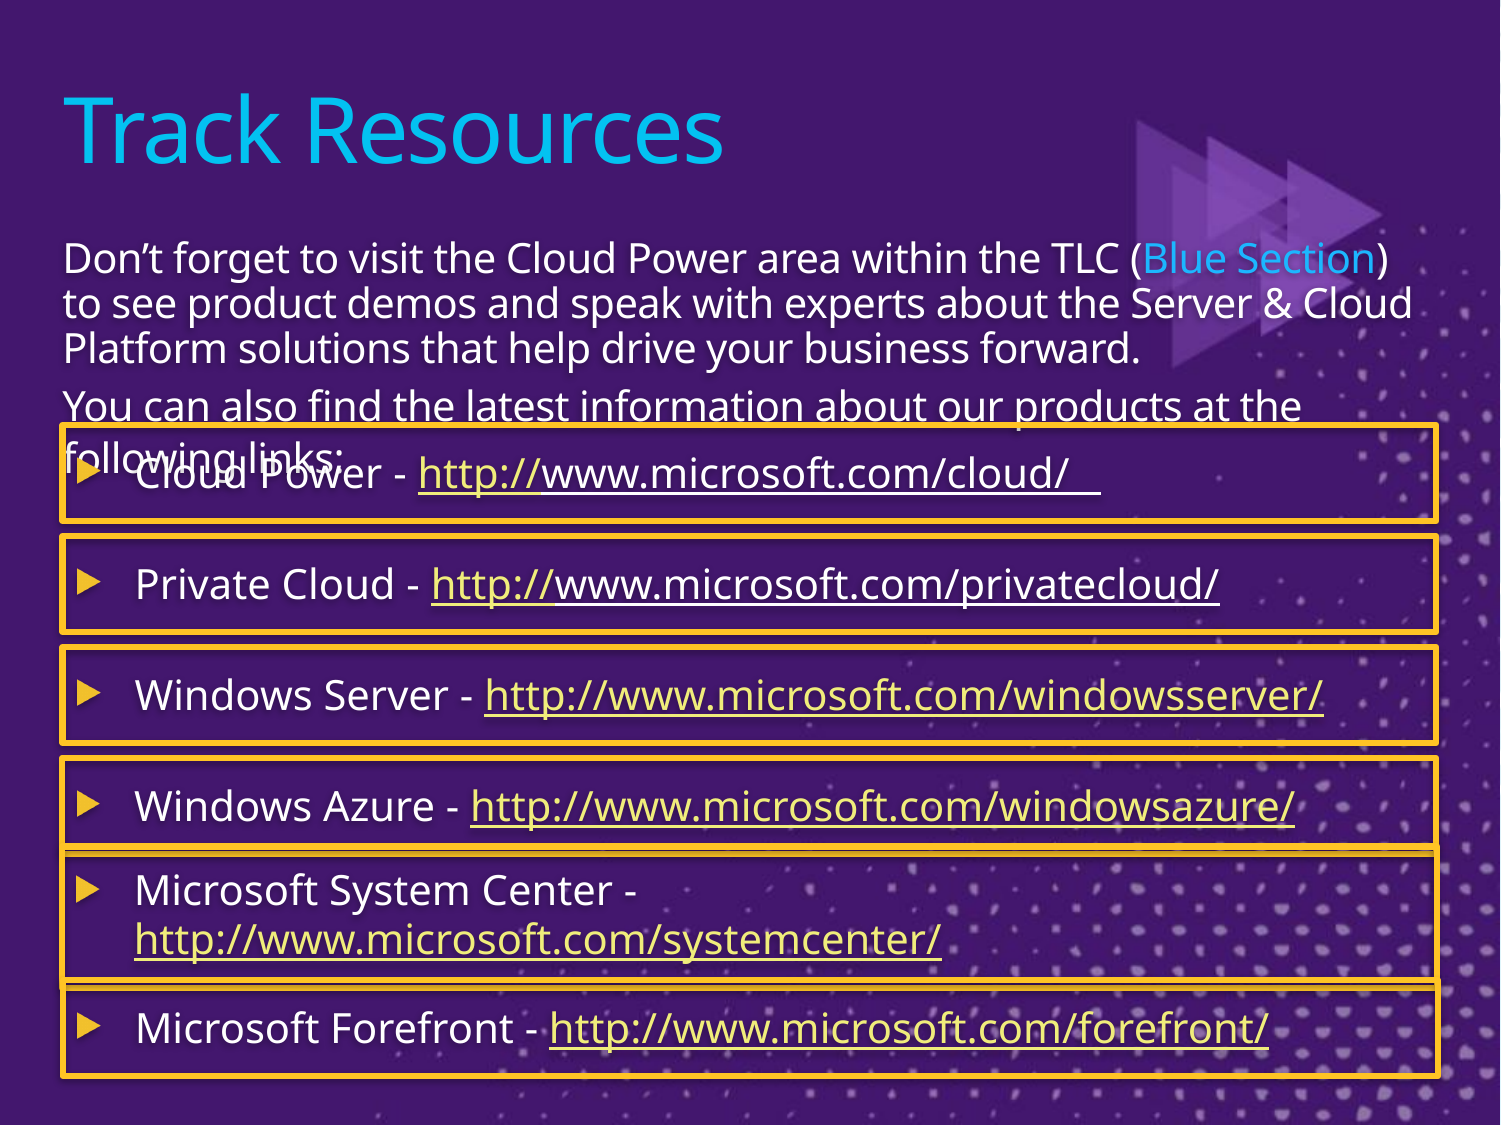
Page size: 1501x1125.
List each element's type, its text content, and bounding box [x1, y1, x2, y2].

text_box Windows Server - http://www.microsoft.com/windowsserver/ [62, 647, 1437, 744]
text_box Microsoft Forefront - http://www.microsoft.com/forefront/ [62, 980, 1438, 1077]
picture [0, 0, 1501, 1125]
text_box Cloud Power - http://www.microsoft.com/cloud/ [62, 425, 1437, 522]
text_box Windows Azure - http://www.microsoft.com/windowsazure/ [62, 758, 1437, 846]
text_box Private Cloud - http://www.microsoft.com/privatecloud/ [62, 535, 1437, 633]
text_box Don’t forget to visit the Cloud Power area within the TLC (Blue Section) to see product demos and speak with experts about the Server & Cloud Platform solutions that help drive your business forward. You can also find the latest information about our products at the following links: [62, 237, 1437, 424]
title Track Resources [63, 84, 1437, 185]
text_box Microsoft System Center - http://www.microsoft.com/systemcenter/ [61, 846, 1437, 979]
